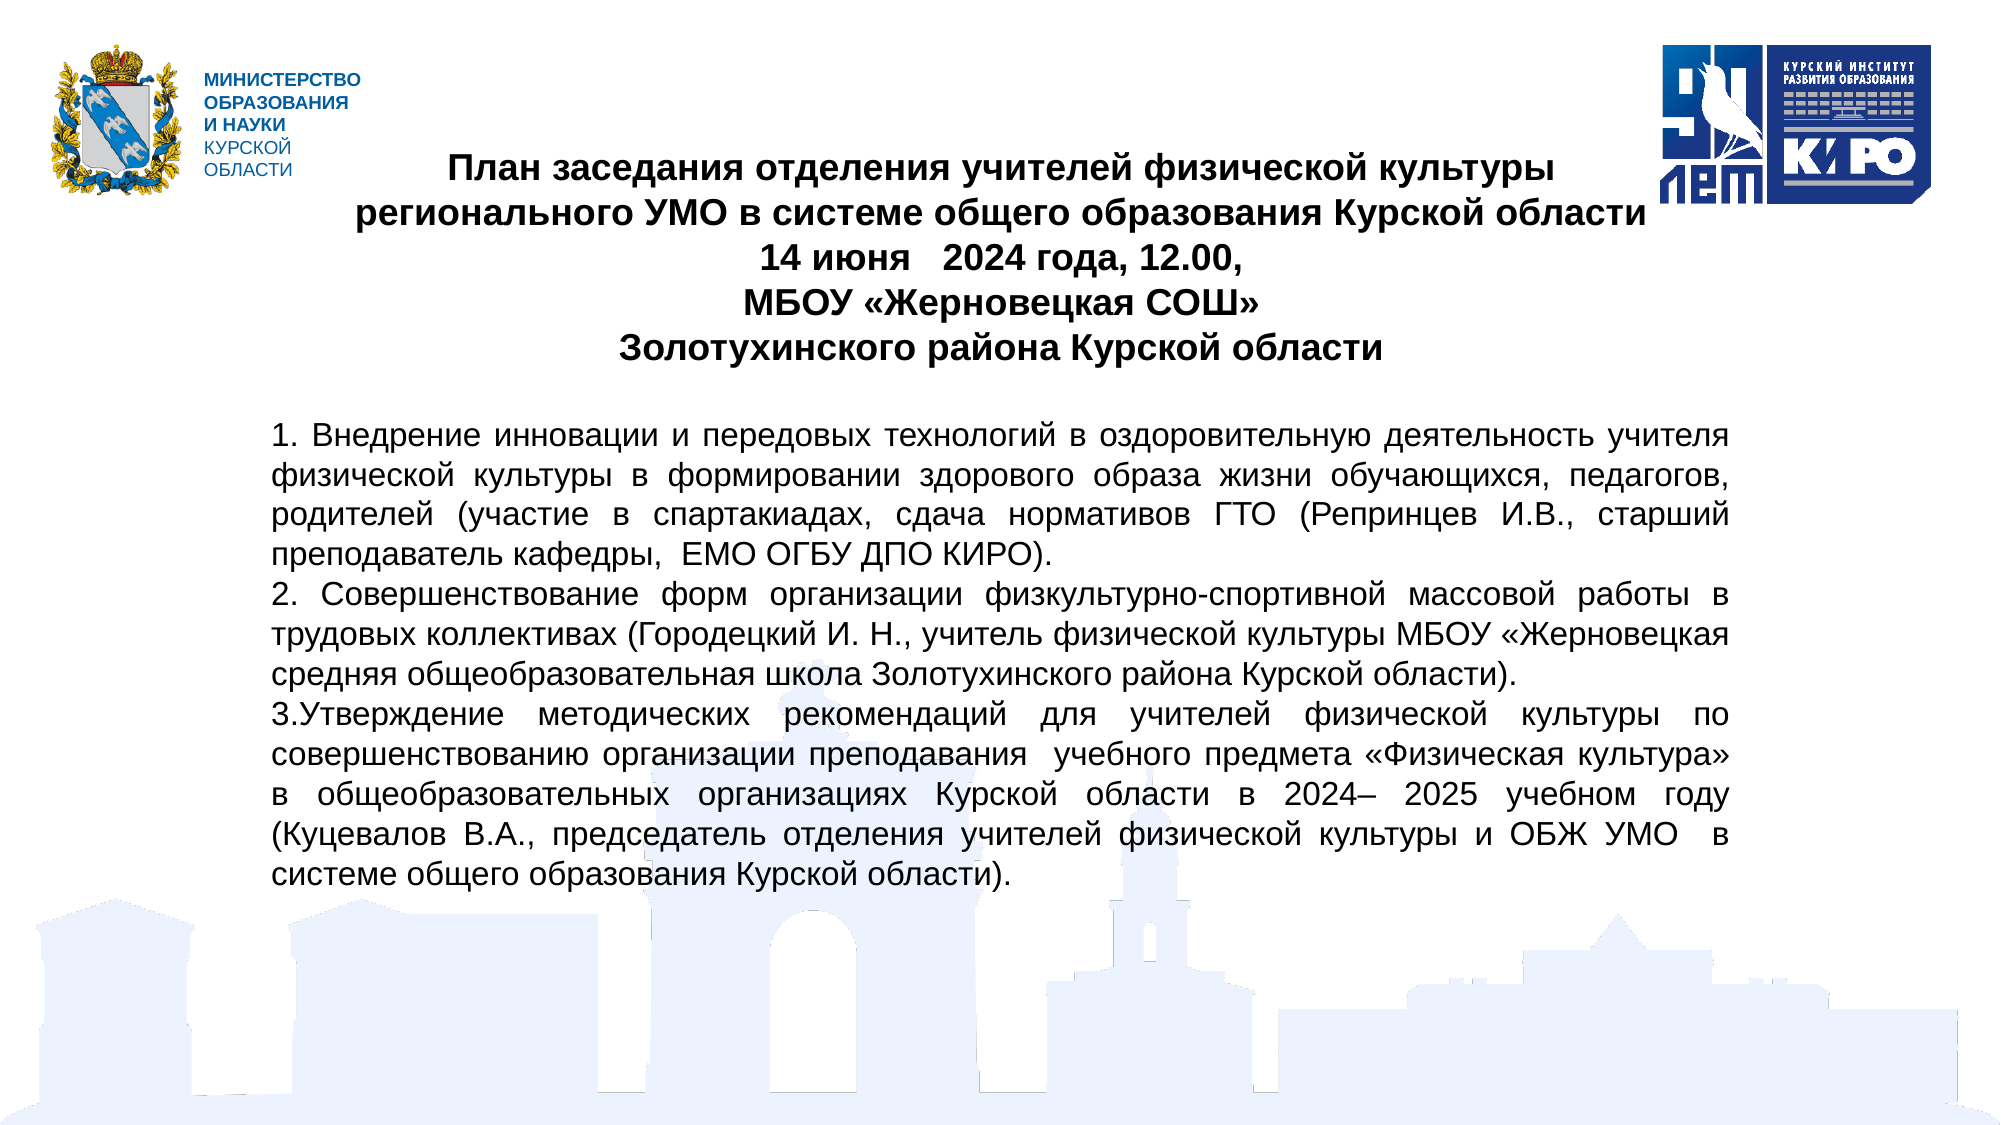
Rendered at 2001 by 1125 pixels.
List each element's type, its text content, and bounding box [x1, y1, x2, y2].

picture [1660, 45, 1931, 204]
picture [39, 37, 190, 200]
text_box МИНИСТЕРСТВО ОБРАЗОВАНИЯ И НАУКИ КУРСКОЙ ОБЛАСТИ [190, 60, 423, 188]
text_box План заседания отделения учителей физической культуры регионального УМО в системе общего образования Курской области 14 июня 2024 года, 12.00, МБОУ «Жерновецкая СОШ» Золотухинского района Курской области 1. Внедрение инновации и передовых технологий в оздоровительную деятельность учителя физической культуры в формировании здорового образа жизни обучающихся, педагогов, родителей (участие в спартакиадах, сдача нормативов ГТО (Репринцев И.В., старший преподаватель кафедры, ЕМО ОГБУ ДПО КИРО). 2. Совершенствование форм организации физкультурно-спортивной массовой работы в трудовых коллективах (Городецкий И. Н., учитель физической культуры МБОУ «Жерновецкая средняя общеобразовательная школа Золотухинского района Курской области). Утверждение методических рекомендаций для учителей физической культуры по совершенствованию организации преподавания учебного предмета «Физическая культура» в общеобразовательных организациях Курской области в 2024– 2025 учебном году (Куцевалов В.А., председатель отделения учителей физической культуры и ОБЖ УМО в системе общего образования Курской области). [256, 135, 1747, 1074]
